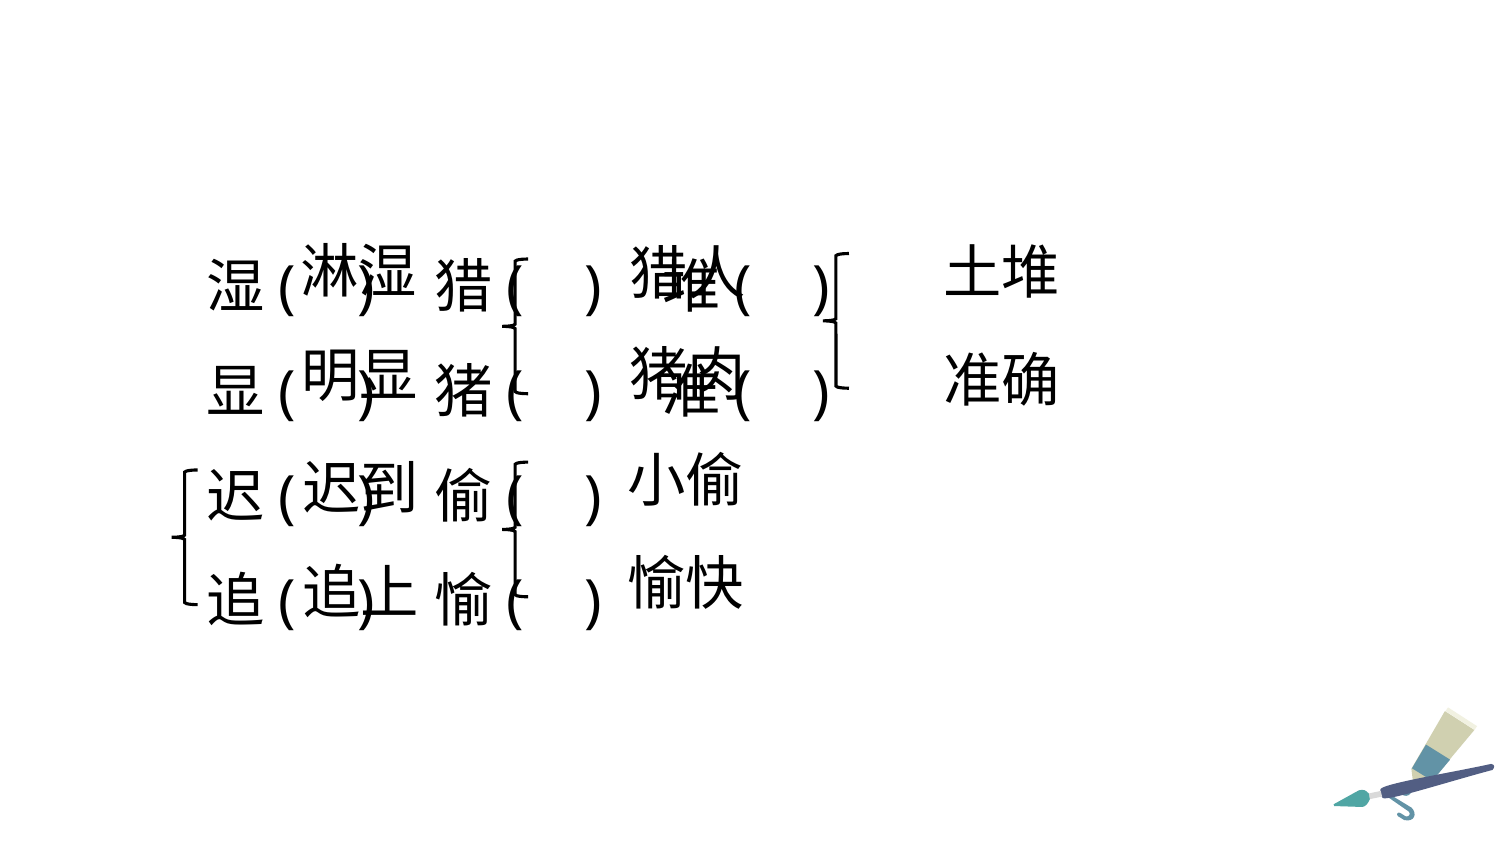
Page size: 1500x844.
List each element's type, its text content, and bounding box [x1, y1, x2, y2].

text_box 猎人 [614, 228, 761, 314]
text_box 愉快 [612, 539, 759, 624]
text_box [1358, 708, 1481, 844]
text_box 湿( ) 猎( ) 堆( ) 显( ) 猪( ) 准( ) 迟( ) 偷( ) 追( ) 愉( ) [191, 206, 1385, 641]
text_box [822, 252, 849, 389]
text_box 淋湿 [285, 226, 432, 312]
text_box 猪肉 [614, 329, 761, 415]
text_box 土堆 [928, 227, 1075, 313]
text_box 追上 [287, 547, 434, 633]
text_box 明显 [286, 330, 434, 415]
text_box [502, 258, 529, 395]
text_box [171, 469, 198, 606]
text_box 小偷 [612, 435, 759, 521]
text_box 准确 [928, 335, 1075, 421]
text_box [502, 461, 529, 598]
text_box 迟到 [287, 443, 434, 529]
